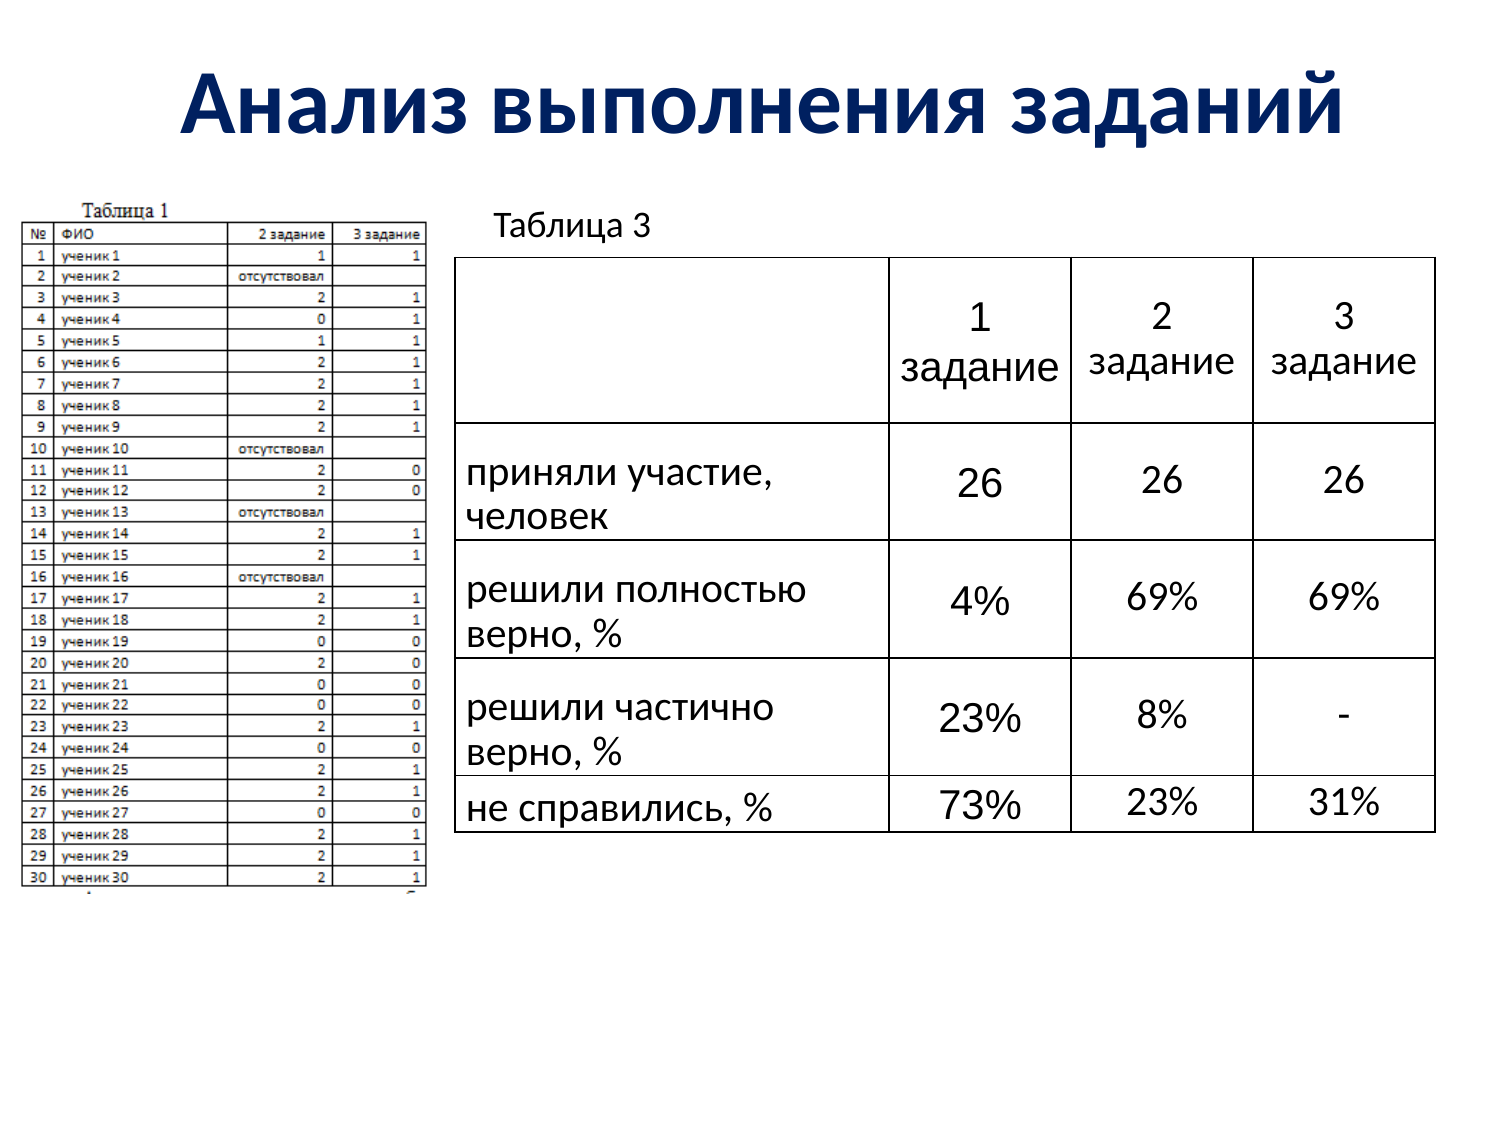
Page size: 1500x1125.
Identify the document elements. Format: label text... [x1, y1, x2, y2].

table_cell не справились, % [456, 776, 888, 831]
table_cell решили частично верно, % [456, 659, 888, 775]
table_cell 4% [890, 541, 1070, 657]
table_cell 69% [1254, 541, 1434, 657]
table_cell 23% [1072, 776, 1252, 831]
table_cell 73% [890, 776, 1070, 831]
table_cell решили полностью верно, % [456, 541, 888, 657]
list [0, 196, 435, 894]
table_header 2 задание [1072, 258, 1252, 422]
table_cell - [1254, 659, 1434, 775]
title Анализ выполнения заданий [88, 2, 1439, 191]
table_cell 8% [1072, 659, 1252, 775]
table_cell 26 [890, 424, 1070, 539]
table_header [456, 258, 888, 422]
table_cell 31% [1254, 776, 1434, 831]
table_header 3 задание [1254, 258, 1434, 422]
table_cell приняли участие, человек [456, 424, 888, 539]
table_cell 26 [1254, 424, 1434, 539]
table_cell 23% [890, 659, 1070, 775]
text_box Таблица 3 [478, 192, 821, 253]
table_header 1 задание [890, 258, 1070, 422]
table_cell 26 [1072, 424, 1252, 539]
table_cell 69% [1072, 541, 1252, 657]
